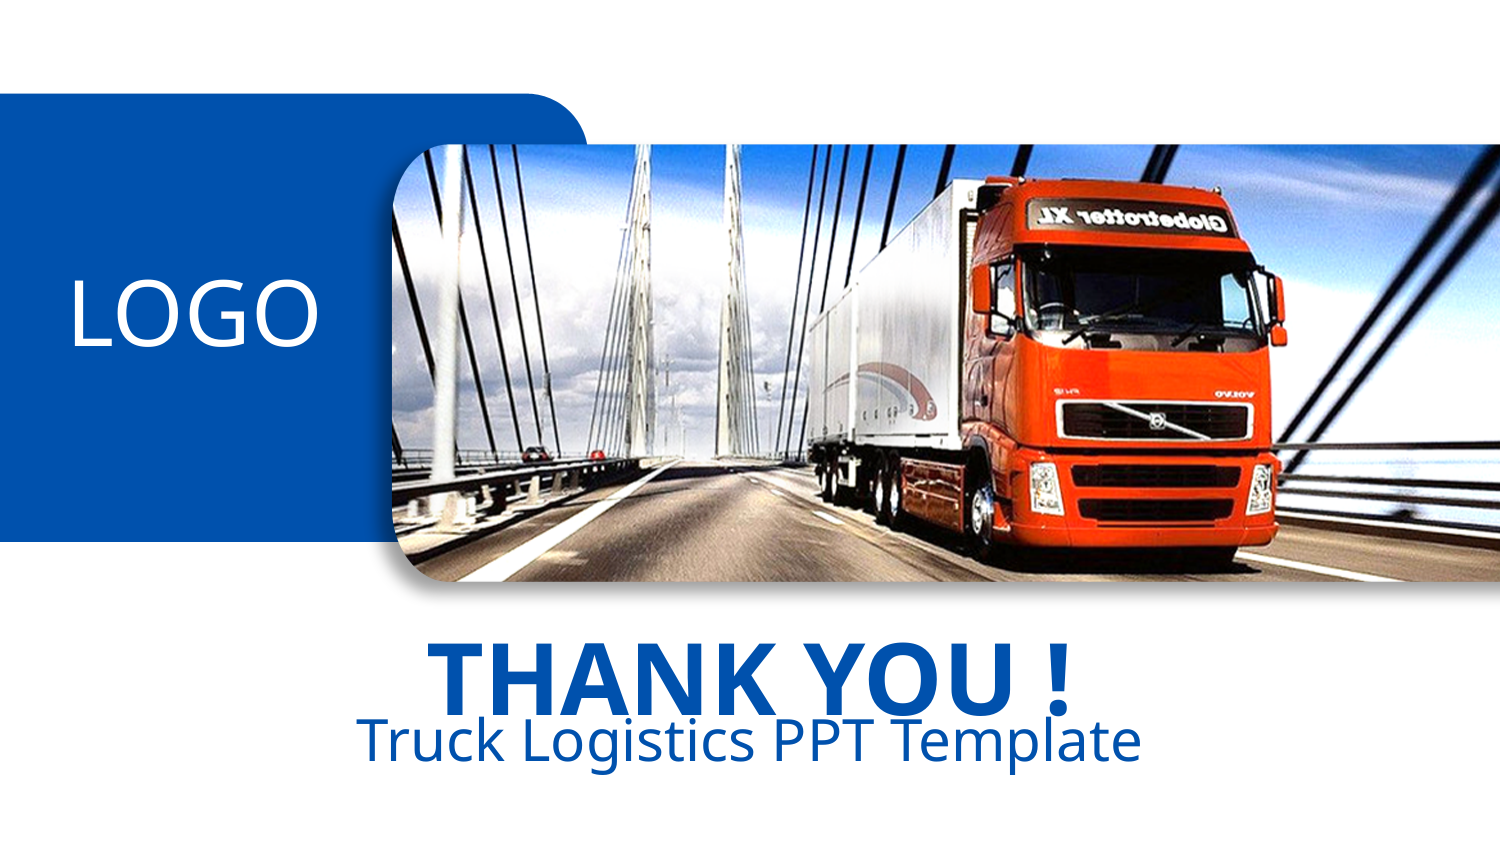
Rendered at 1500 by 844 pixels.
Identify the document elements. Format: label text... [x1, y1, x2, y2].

picture [0, 93, 1500, 609]
text_box Truck Logistics PPT Template [0, 695, 1500, 781]
text_box THANK YOU ! [0, 608, 1500, 695]
